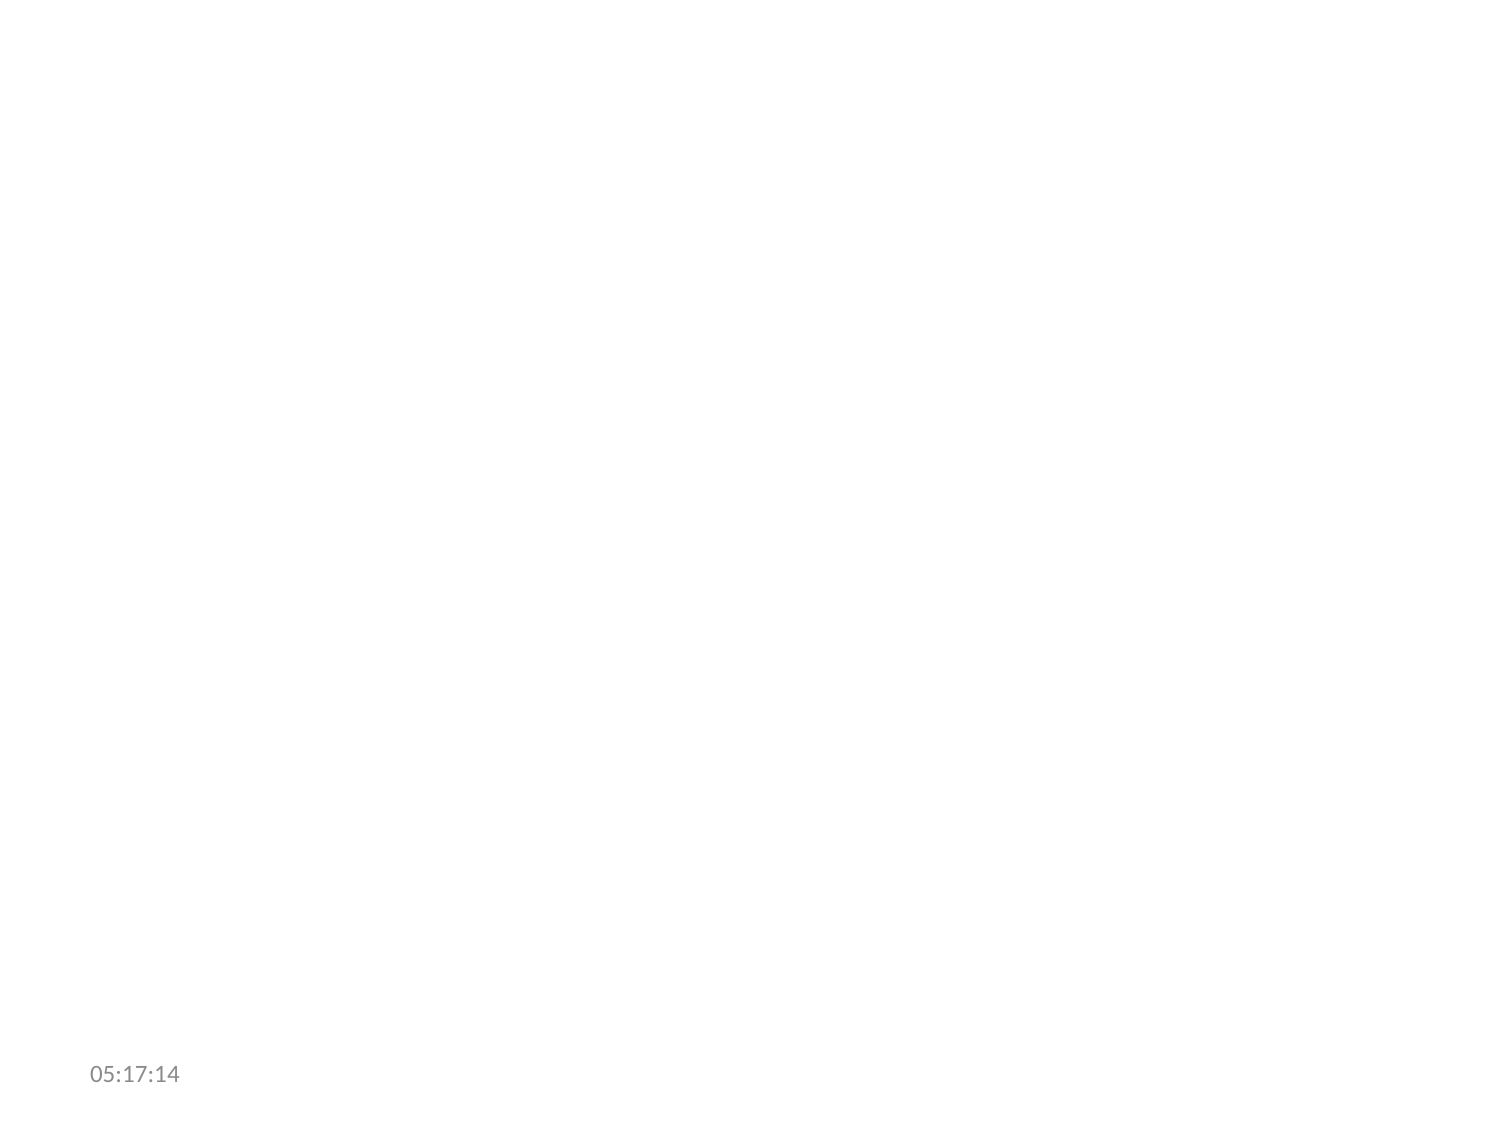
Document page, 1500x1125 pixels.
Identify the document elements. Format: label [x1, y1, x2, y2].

slide_number [75, 1042, 425, 1103]
